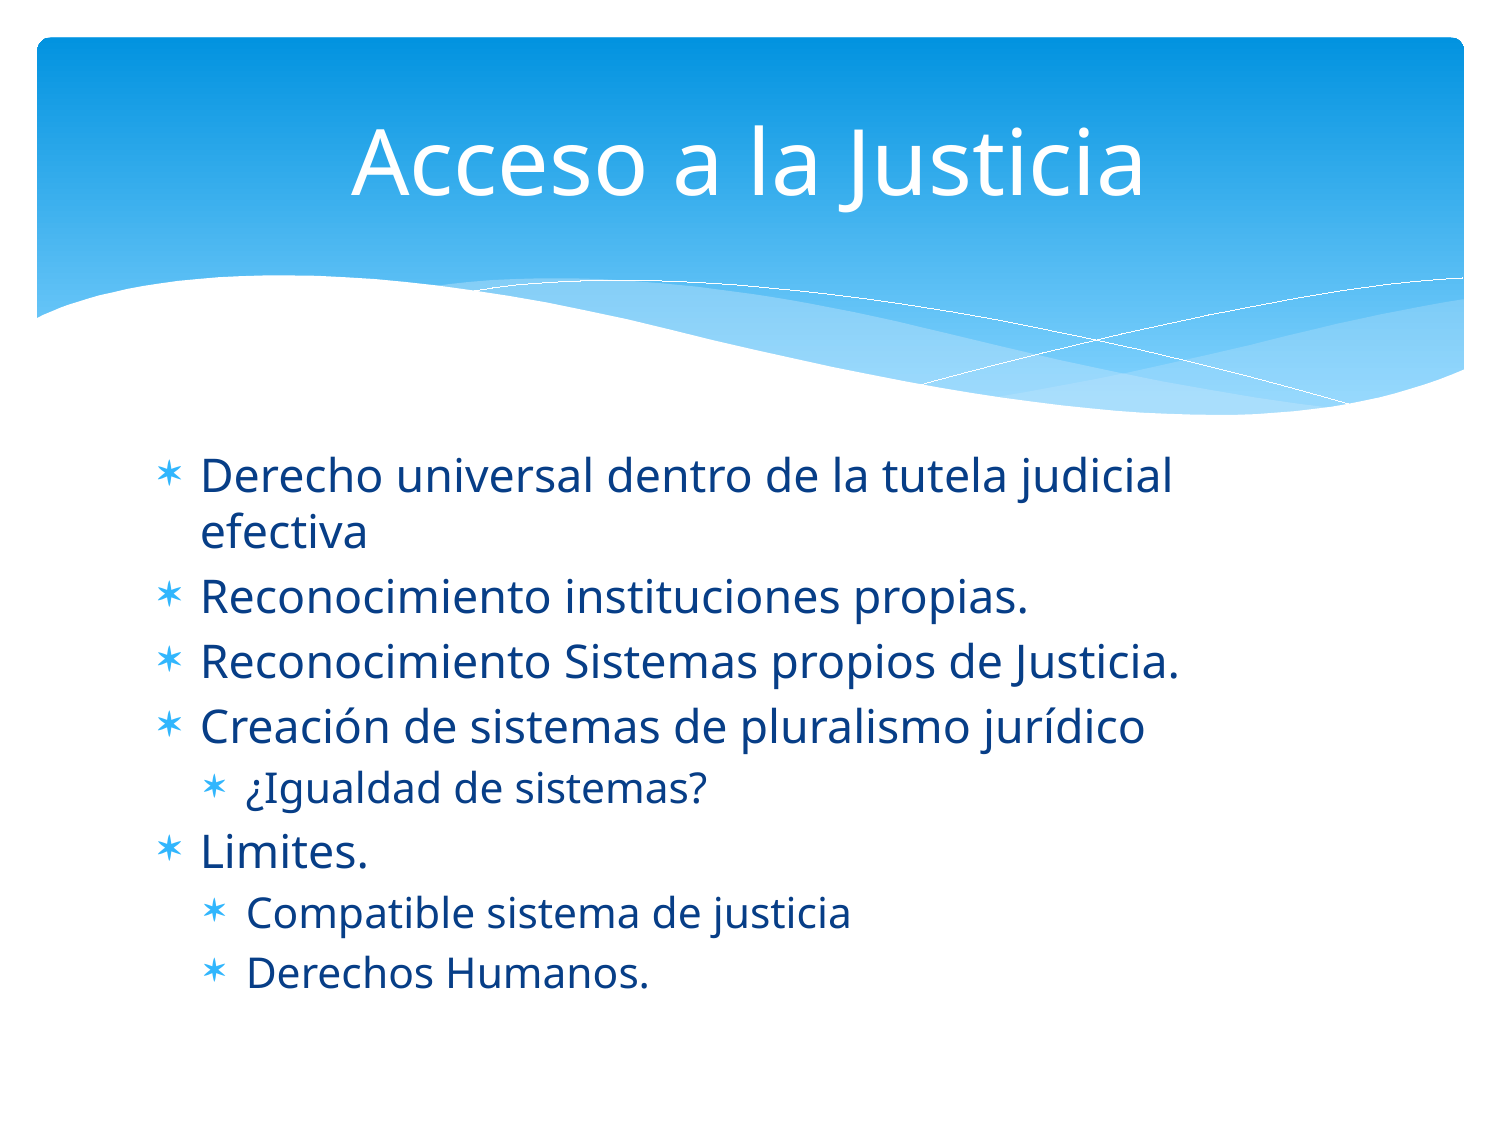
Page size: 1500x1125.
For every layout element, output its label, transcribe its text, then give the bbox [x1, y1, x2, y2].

list Derecho universal dentro de la tutela judicial efectiva Reconocimiento instituciones propias. Reconocimiento Sistemas propios de Justicia. Creación de sistemas de pluralismo jurídico ¿Igualdad de sistemas? Limites. Compatible sistema de justicia Derechos Humanos. [143, 438, 1359, 1005]
title Acceso a la Justicia [75, 55, 1425, 261]
